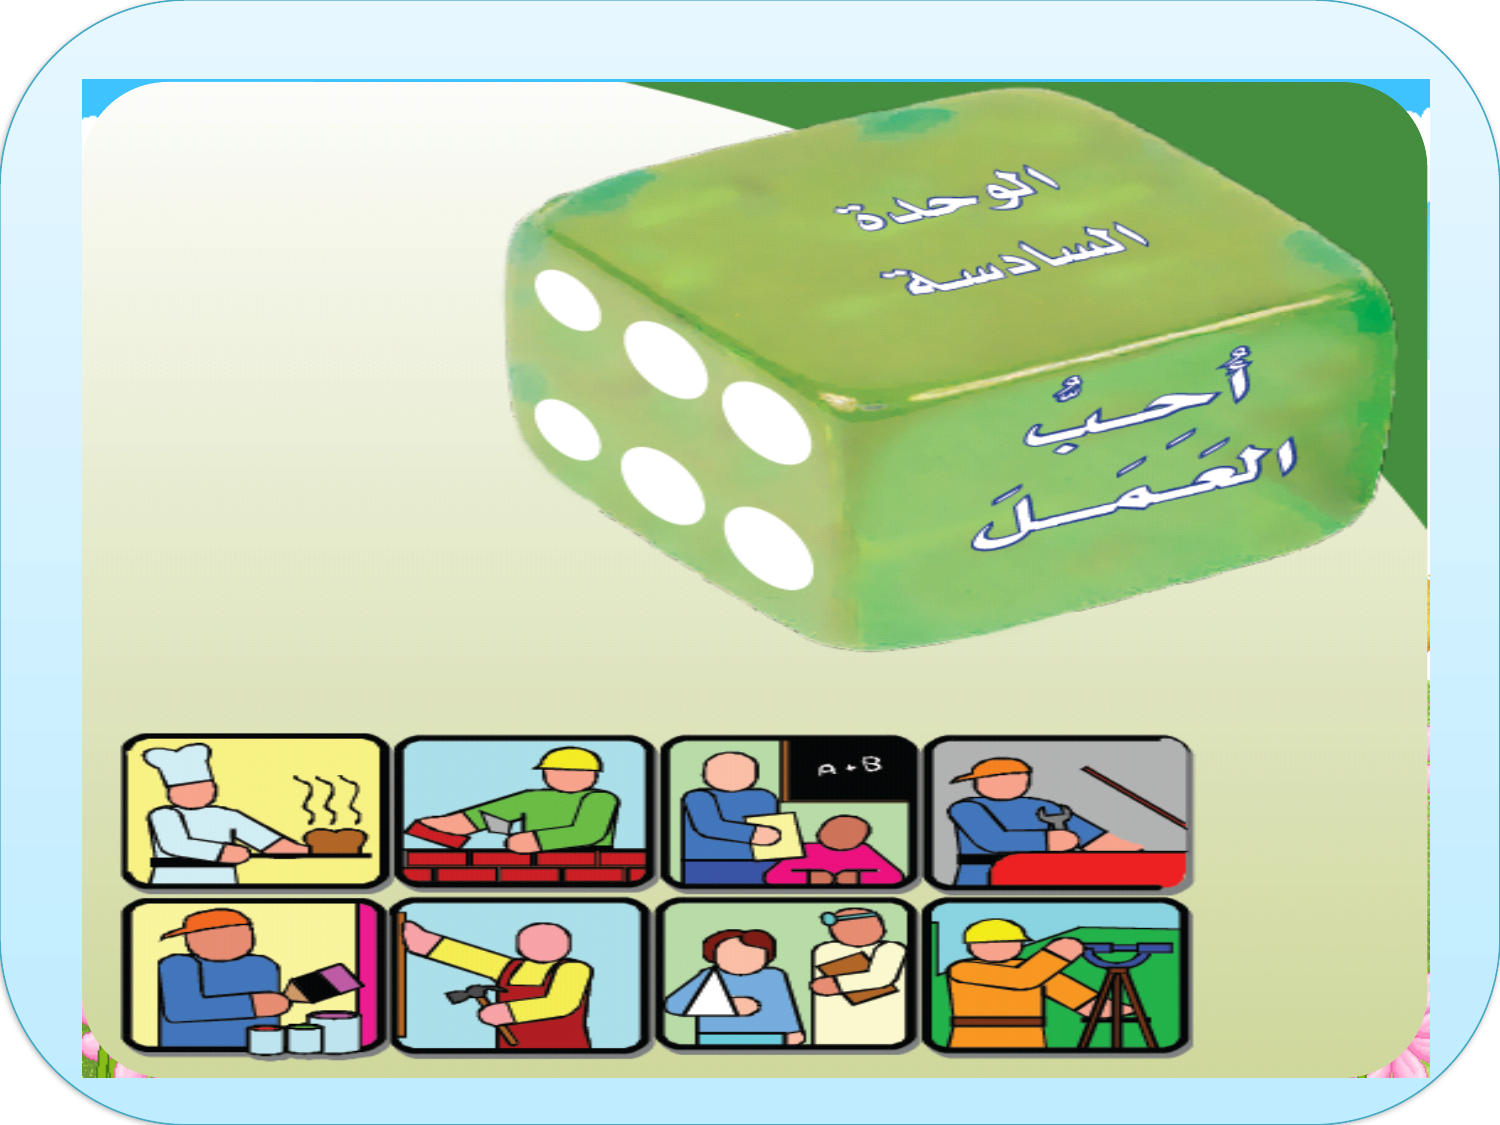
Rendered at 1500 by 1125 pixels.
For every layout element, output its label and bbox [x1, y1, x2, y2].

text_box [0, 0, 1500, 1125]
picture [81, 79, 1430, 1079]
